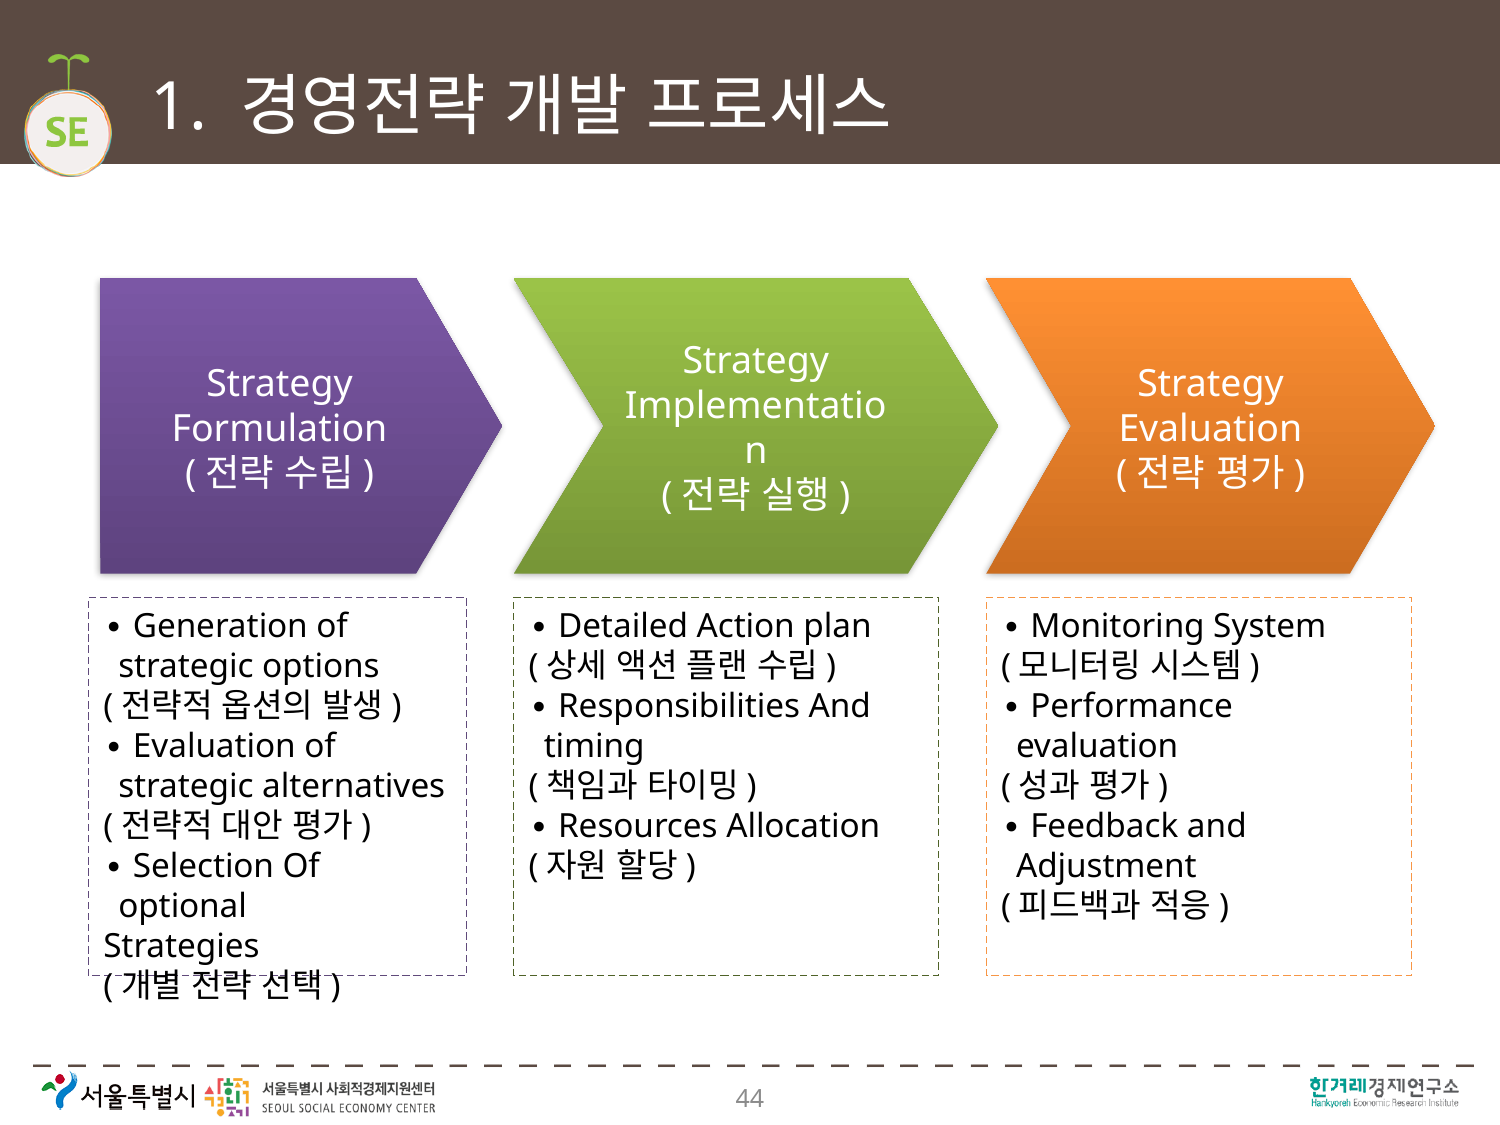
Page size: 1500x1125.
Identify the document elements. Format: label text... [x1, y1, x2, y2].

title 1. 경영전략 개발 프로세스 [135, 45, 1463, 161]
picture [0, 0, 1500, 1125]
text_box ∙ Generation of strategic options (전략적 옵션의 발생) ∙ Evaluation of strategic alternatives (전략적 대안 평가) ∙ Selection Of optional Strategies (개별 전략 선택) [88, 597, 467, 976]
text_box Strategy Evaluation (전략 평가) [986, 278, 1436, 574]
text_box Strategy Formulation (전략 수립) [100, 278, 502, 574]
text_box Strategy Implementation (전략 실행) [513, 278, 999, 574]
text_box ∙ Detailed Action plan (상세 액션 플랜 수립) ∙ Responsibilities And timing (책임과 타이밍) ∙ Resources Allocation (자원 할당) [513, 597, 939, 976]
slide_number 44 [696, 1069, 804, 1125]
text_box ∙ Monitoring System (모니터링 시스템) ∙ Performance evaluation (성과 평가) ∙ Feedback and Adjustment (피드백과 적응) [986, 597, 1412, 976]
